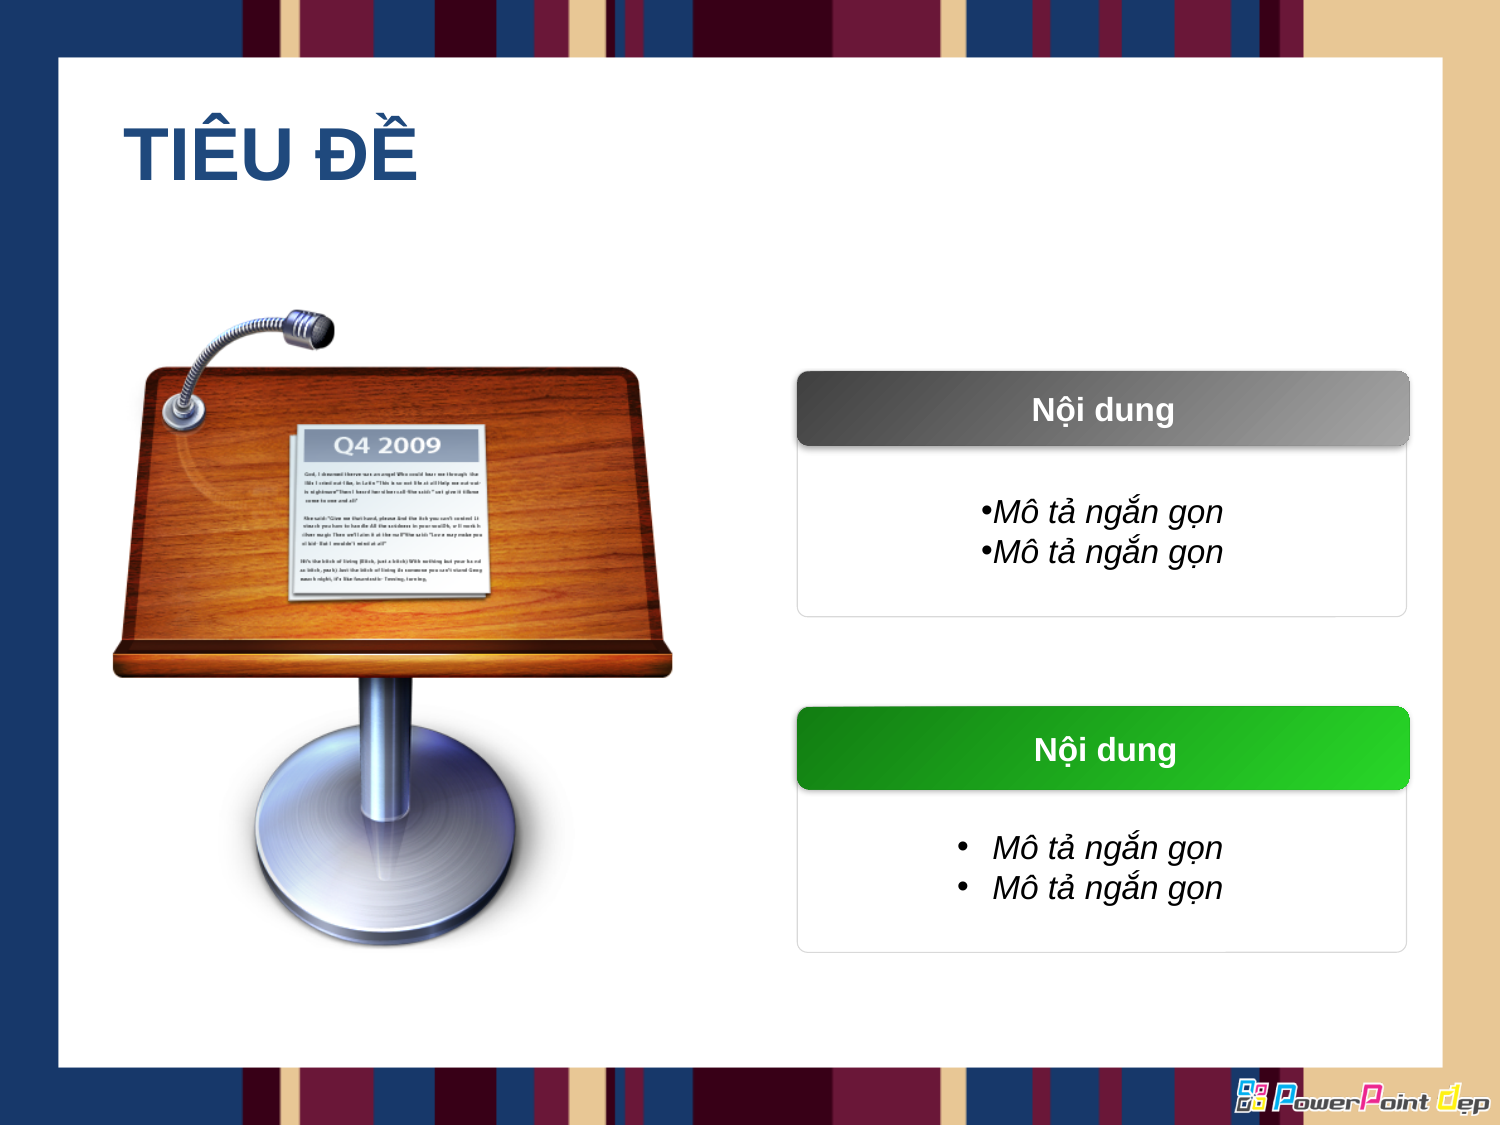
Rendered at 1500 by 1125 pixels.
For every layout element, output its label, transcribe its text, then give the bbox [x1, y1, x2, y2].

text_box tiêu đề [108, 86, 973, 215]
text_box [796, 371, 1410, 617]
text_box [796, 706, 1410, 953]
picture [0, 0, 1500, 1125]
